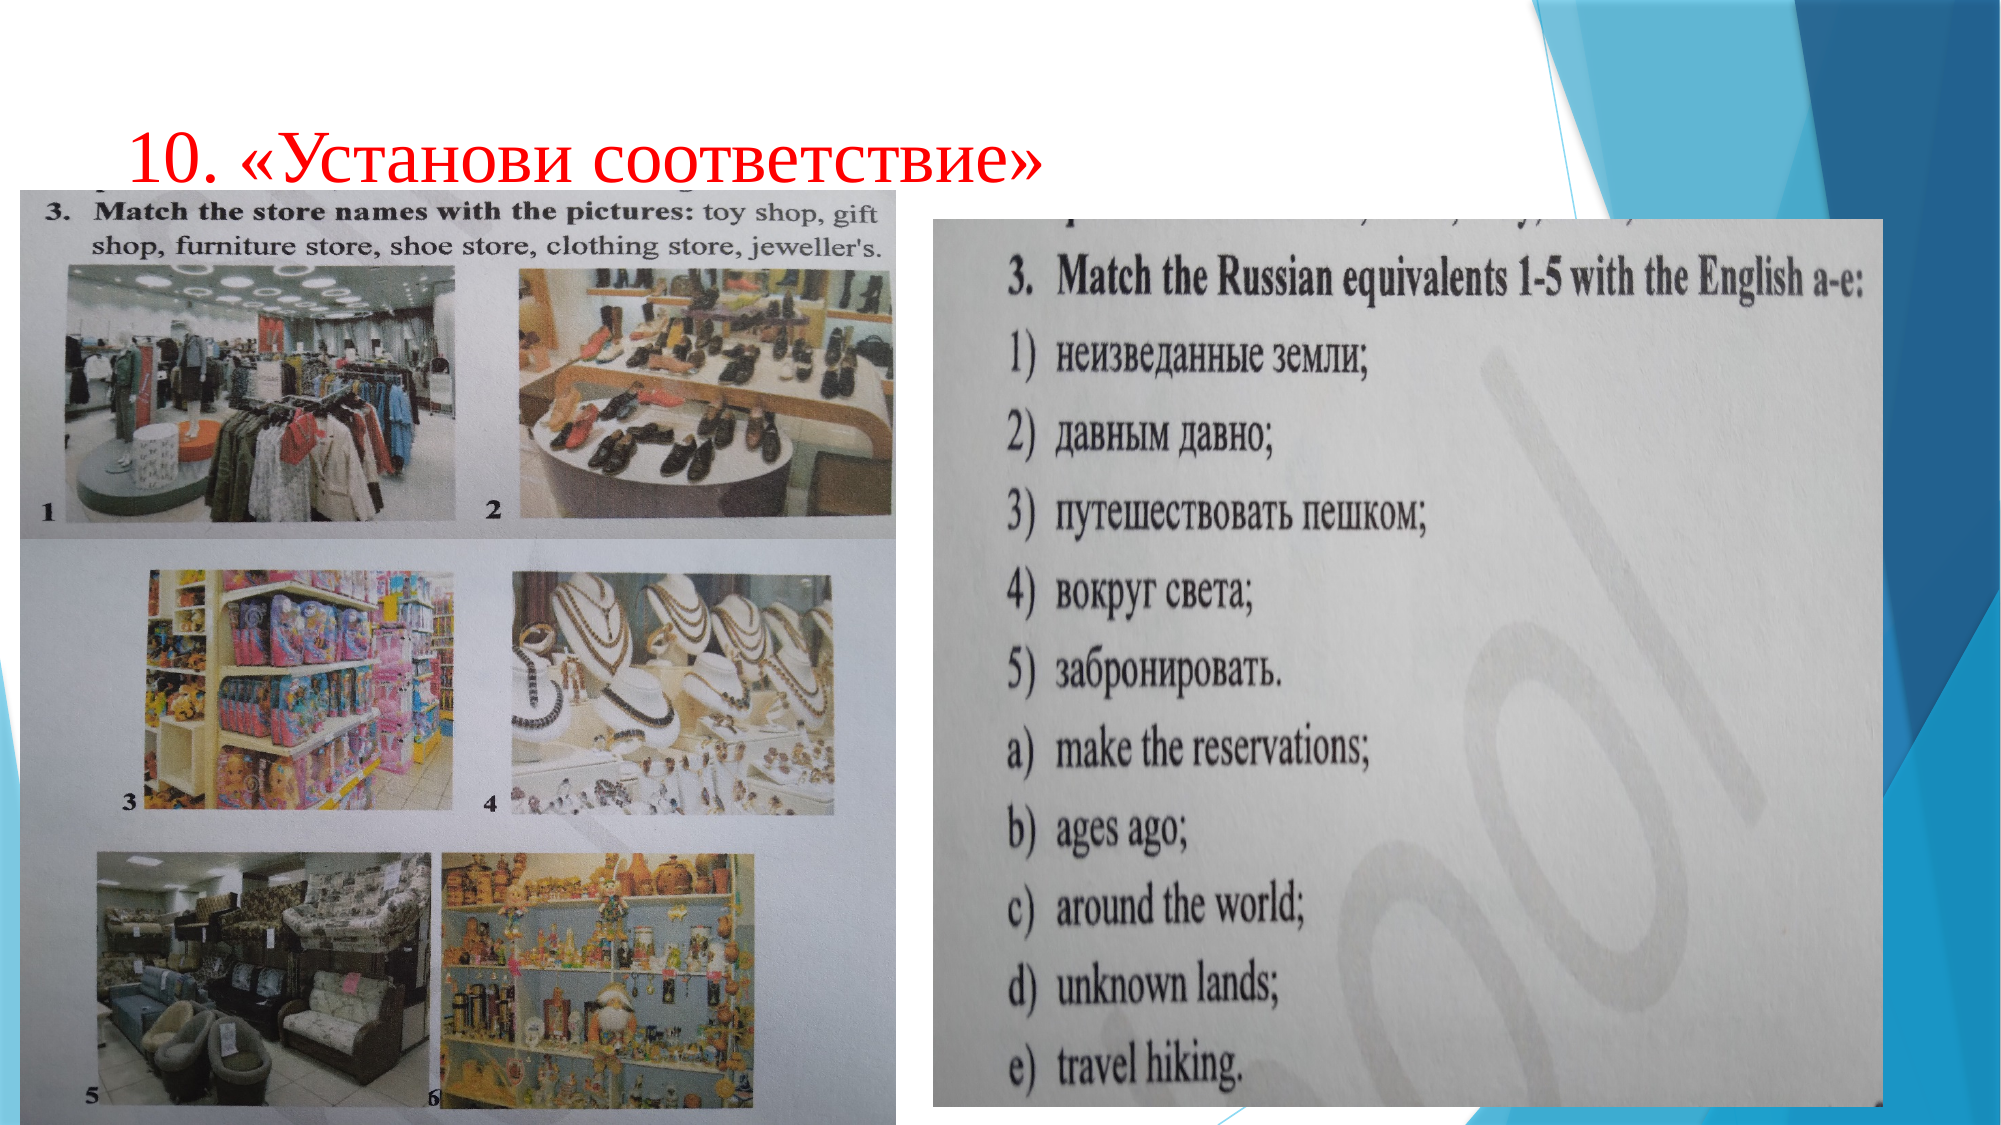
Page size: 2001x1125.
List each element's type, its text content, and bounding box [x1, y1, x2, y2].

picture [19, 538, 896, 1125]
picture [933, 218, 1884, 1107]
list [19, 190, 896, 538]
title 10. «Установи соответствие» [111, 99, 1522, 317]
